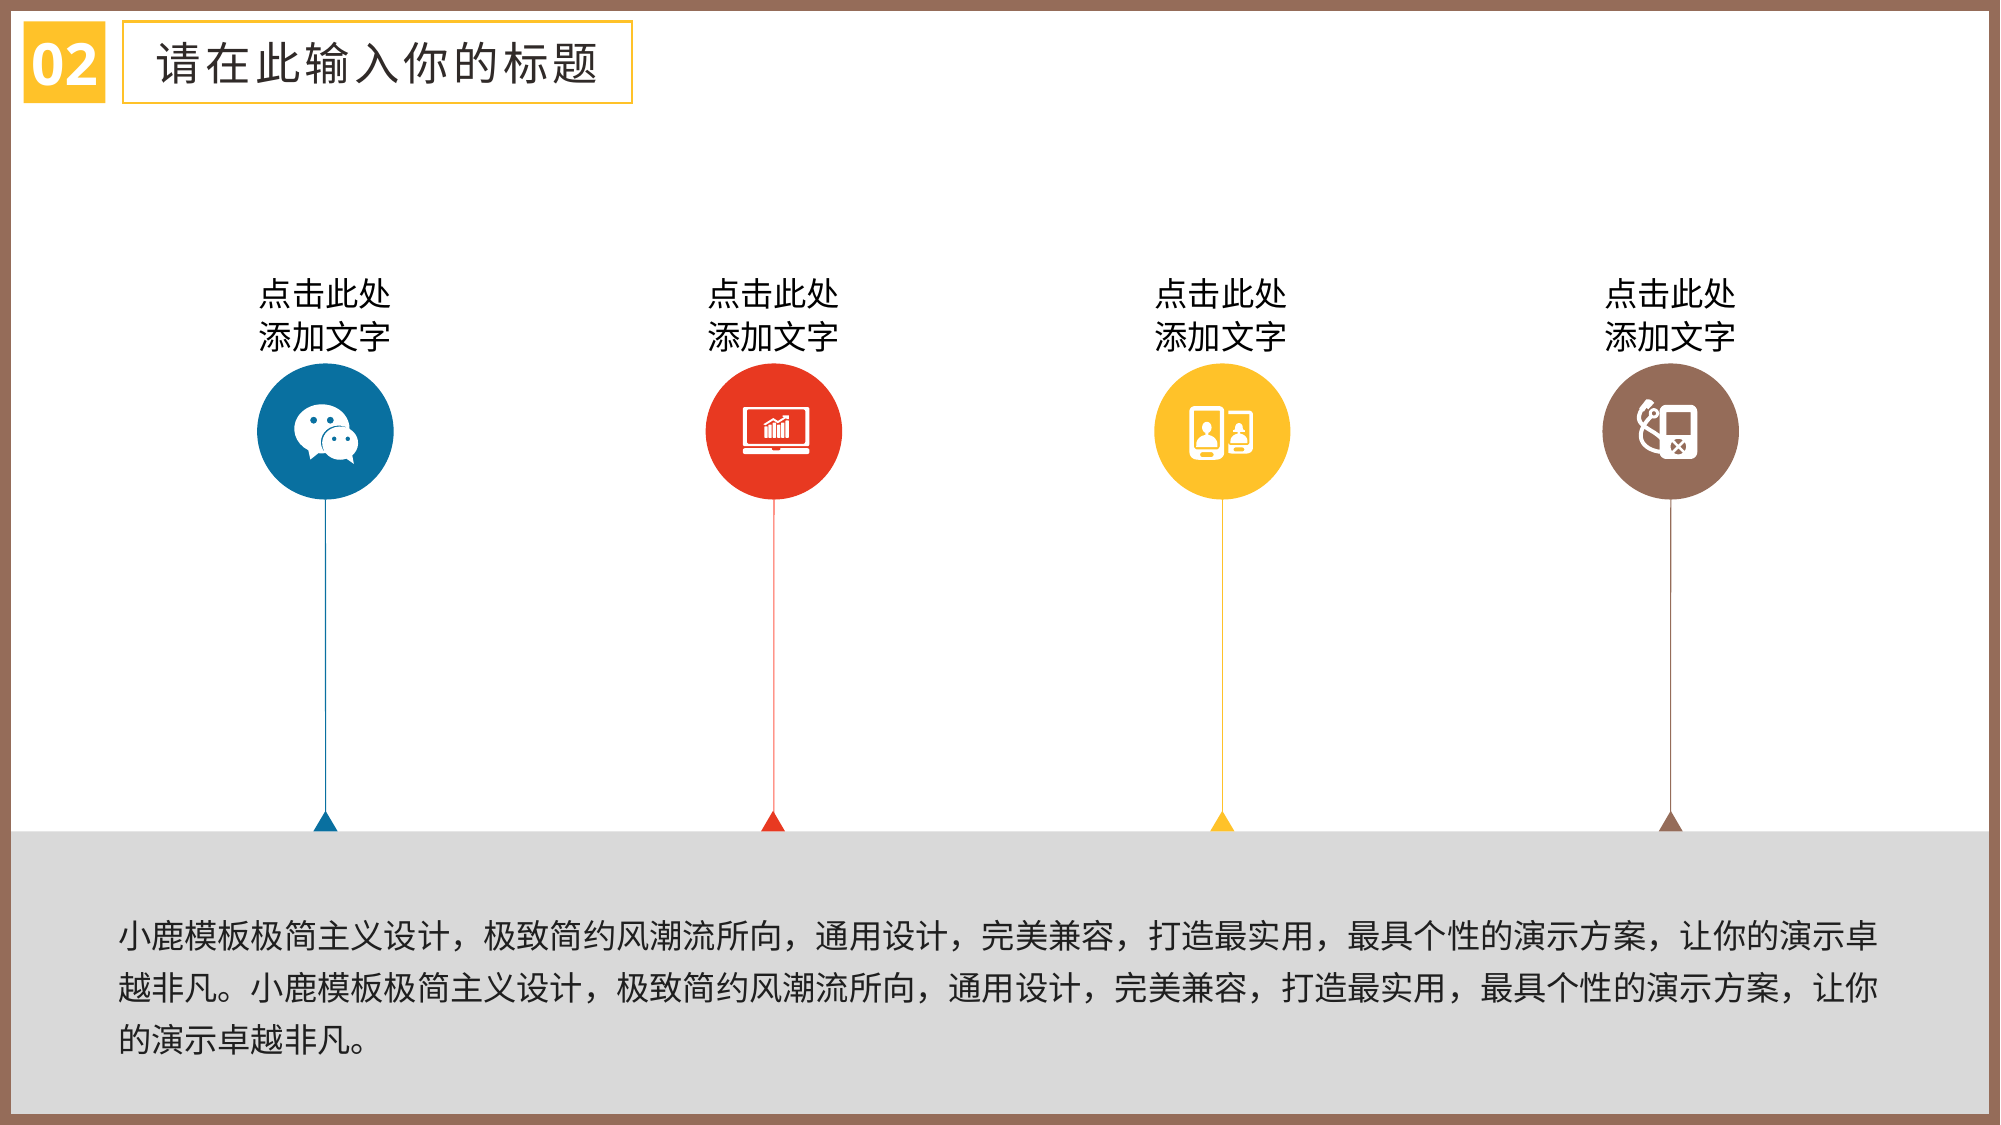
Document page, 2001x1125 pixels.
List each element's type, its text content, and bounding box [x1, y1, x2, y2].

text_box 点击此处添加文字 [235, 261, 415, 355]
text_box [759, 808, 787, 833]
text_box [1208, 809, 1237, 833]
text_box 小鹿模板极简主义设计，极致简约风潮流所向，通用设计，完美兼容，打造最实用，最具个性的演示方案，让你的演示卓越非凡。小鹿模板极简主义设计，极致简约风潮流所向，通用设计，完美兼容，打造最实用，最具个性的演示方案，让你的演示卓越非凡。 [12, 830, 1988, 1113]
text_box [1656, 809, 1685, 833]
text_box 请在此输入你的标题 [122, 20, 633, 104]
text_box [256, 362, 395, 501]
text_box [1189, 406, 1225, 460]
text_box 点击此处添加文字 [684, 261, 864, 355]
text_box 点击此处添加文字 [1581, 261, 1761, 355]
text_box [1636, 399, 1698, 459]
text_box [0, 0, 2000, 1125]
text_box [742, 448, 810, 455]
text_box [1153, 362, 1292, 501]
text_box [742, 407, 810, 447]
text_box [1228, 410, 1253, 454]
text_box [1601, 362, 1741, 501]
text_box 点击此处添加文字 [1131, 261, 1311, 355]
text_box [293, 403, 360, 467]
text_box [704, 362, 844, 501]
text_box 02 [23, 20, 106, 104]
text_box [311, 809, 340, 833]
